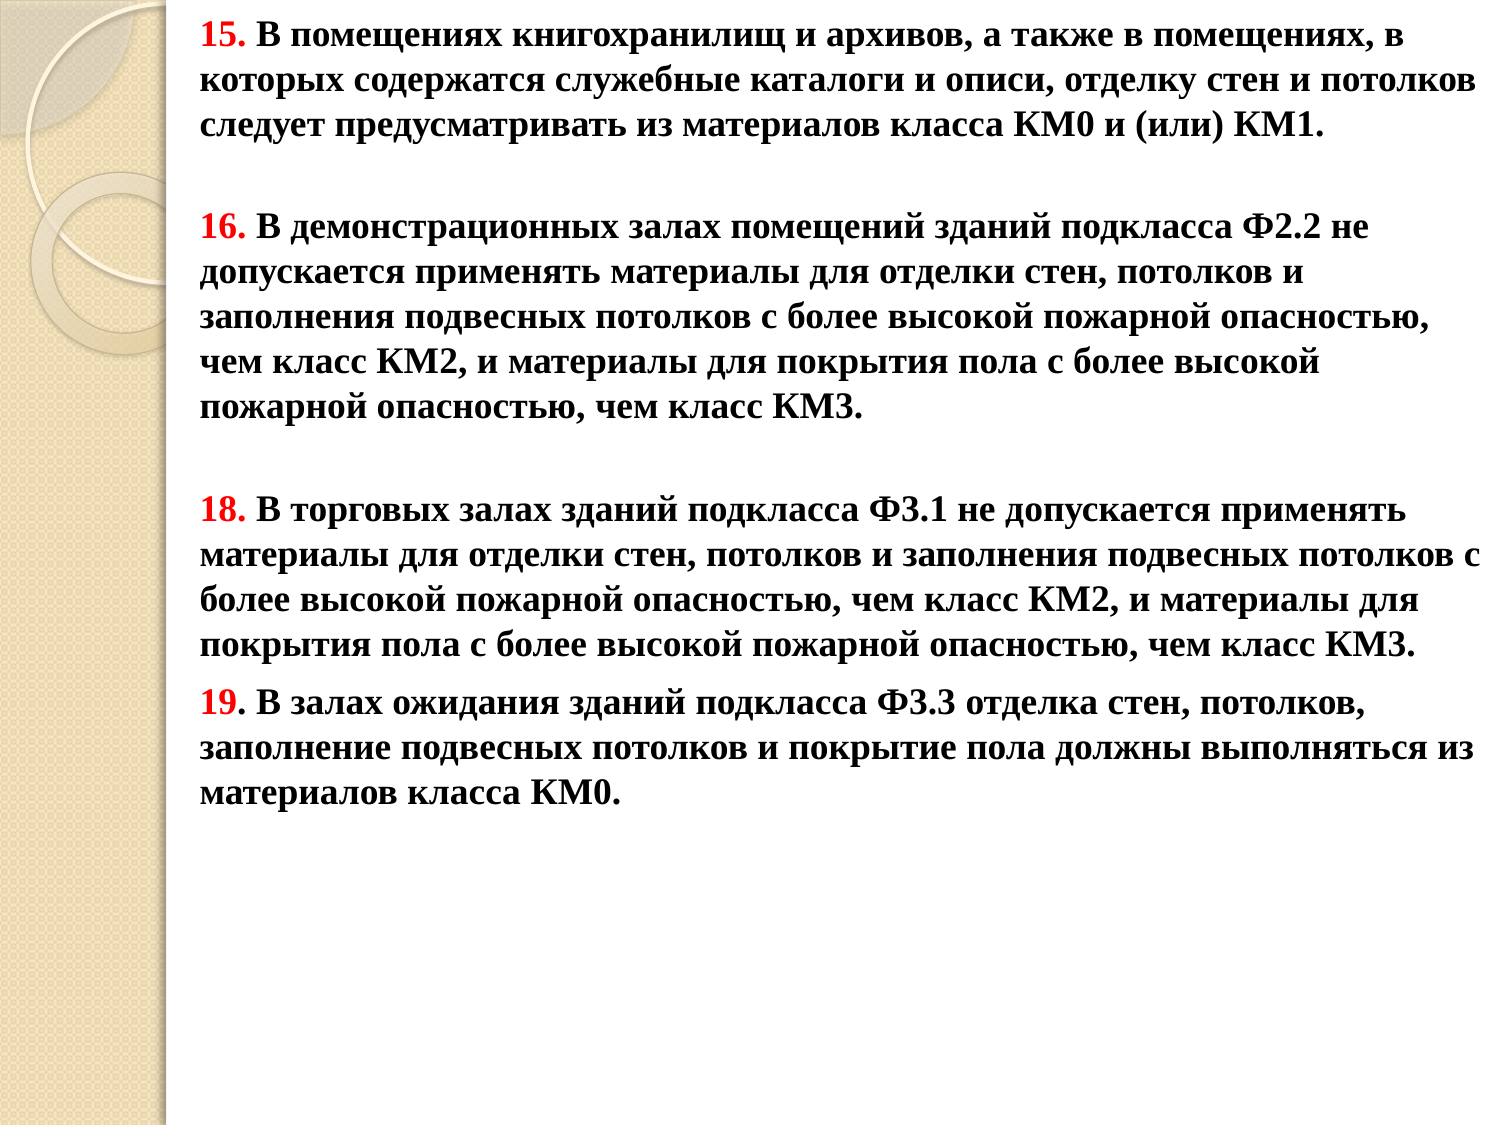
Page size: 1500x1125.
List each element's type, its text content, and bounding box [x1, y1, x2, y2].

list 15. В помещениях книгохранилищ и архивов, а также в помещениях, в которых содержатся служебные каталоги и описи, отделку стен и потолков следует предусматривать из материалов класса КМ0 и (или) КМ1. 16. В демонстрационных залах помещений зданий подкласса Ф2.2 не допускается применять материалы для отделки стен, потолков и заполнения подвесных потолков с более высокой пожарной опасностью, чем класс КМ2, и материалы для покрытия пола с более высокой пожарной опасностью, чем класс КМ3. 18. В торговых залах зданий подкласса Ф3.1 не допускается применять материалы для отделки стен, потолков и заполнения подвесных потолков с более высокой пожарной опасностью, чем класс КМ2, и материалы для покрытия пола с более высокой пожарной опасностью, чем класс КМ3. 19. В залах ожидания зданий подкласса Ф3.3 отделка стен, потолков, заполнение подвесных потолков и покрытие пола должны выполняться из материалов класса КМ0. [171, 1, 1500, 1089]
